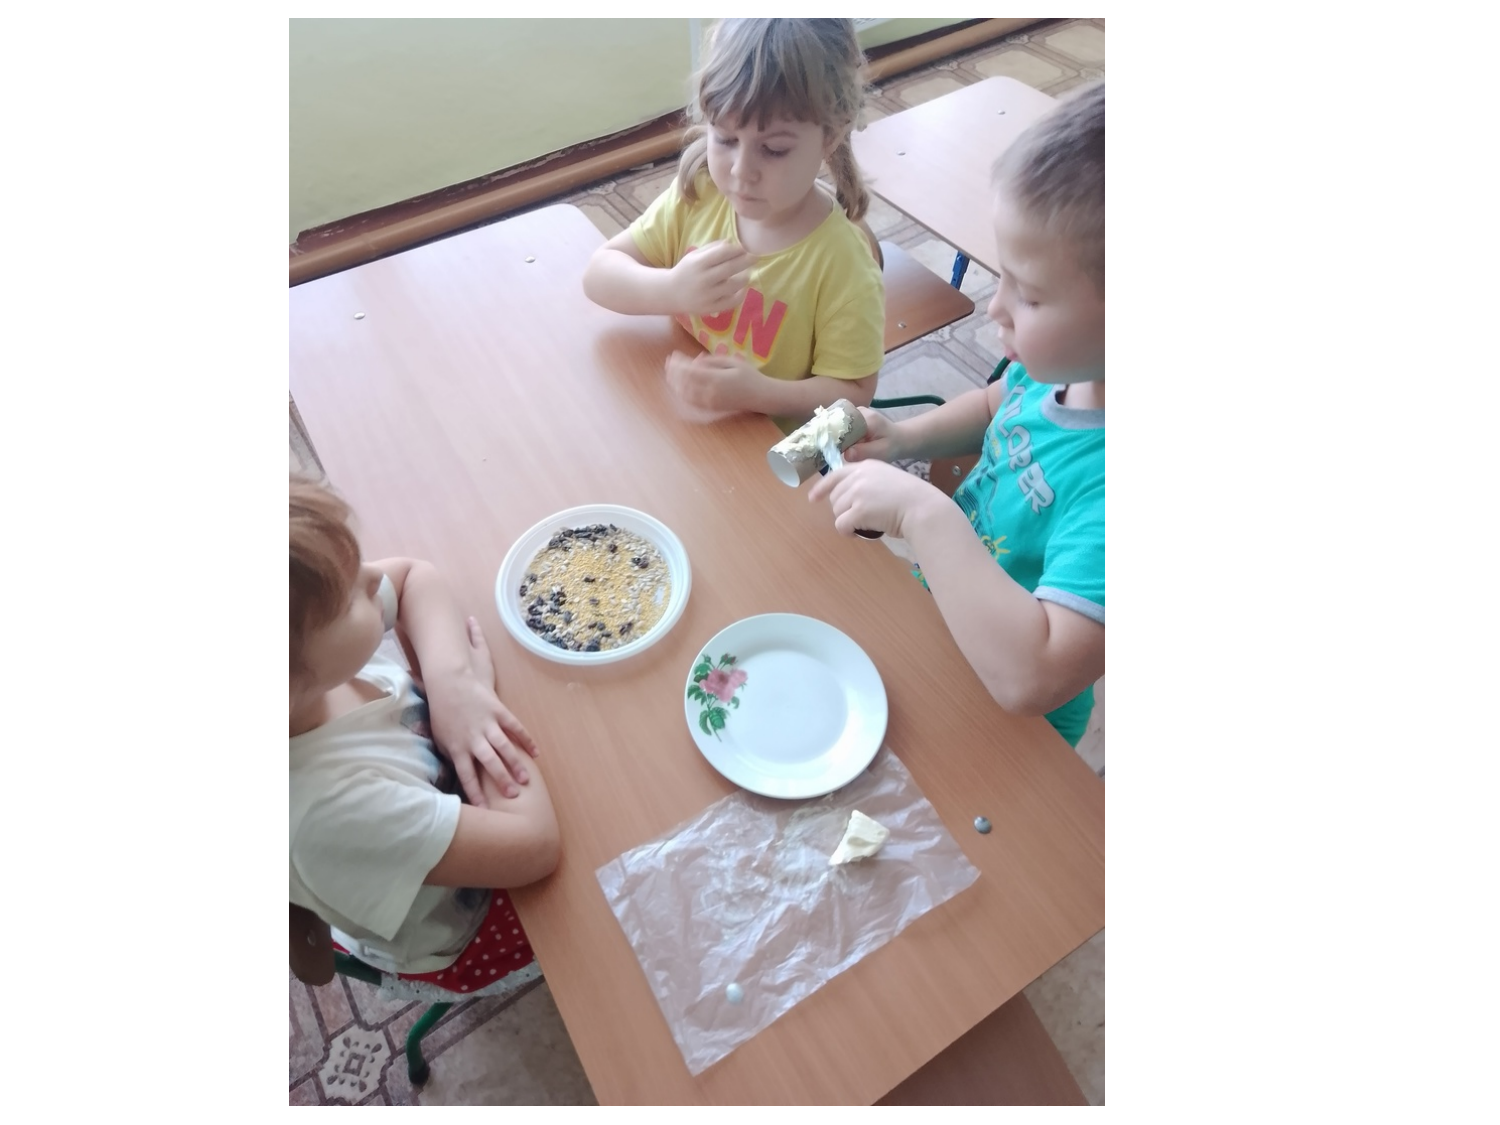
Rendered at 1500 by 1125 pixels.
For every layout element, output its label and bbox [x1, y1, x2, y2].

picture [288, 18, 1105, 1106]
